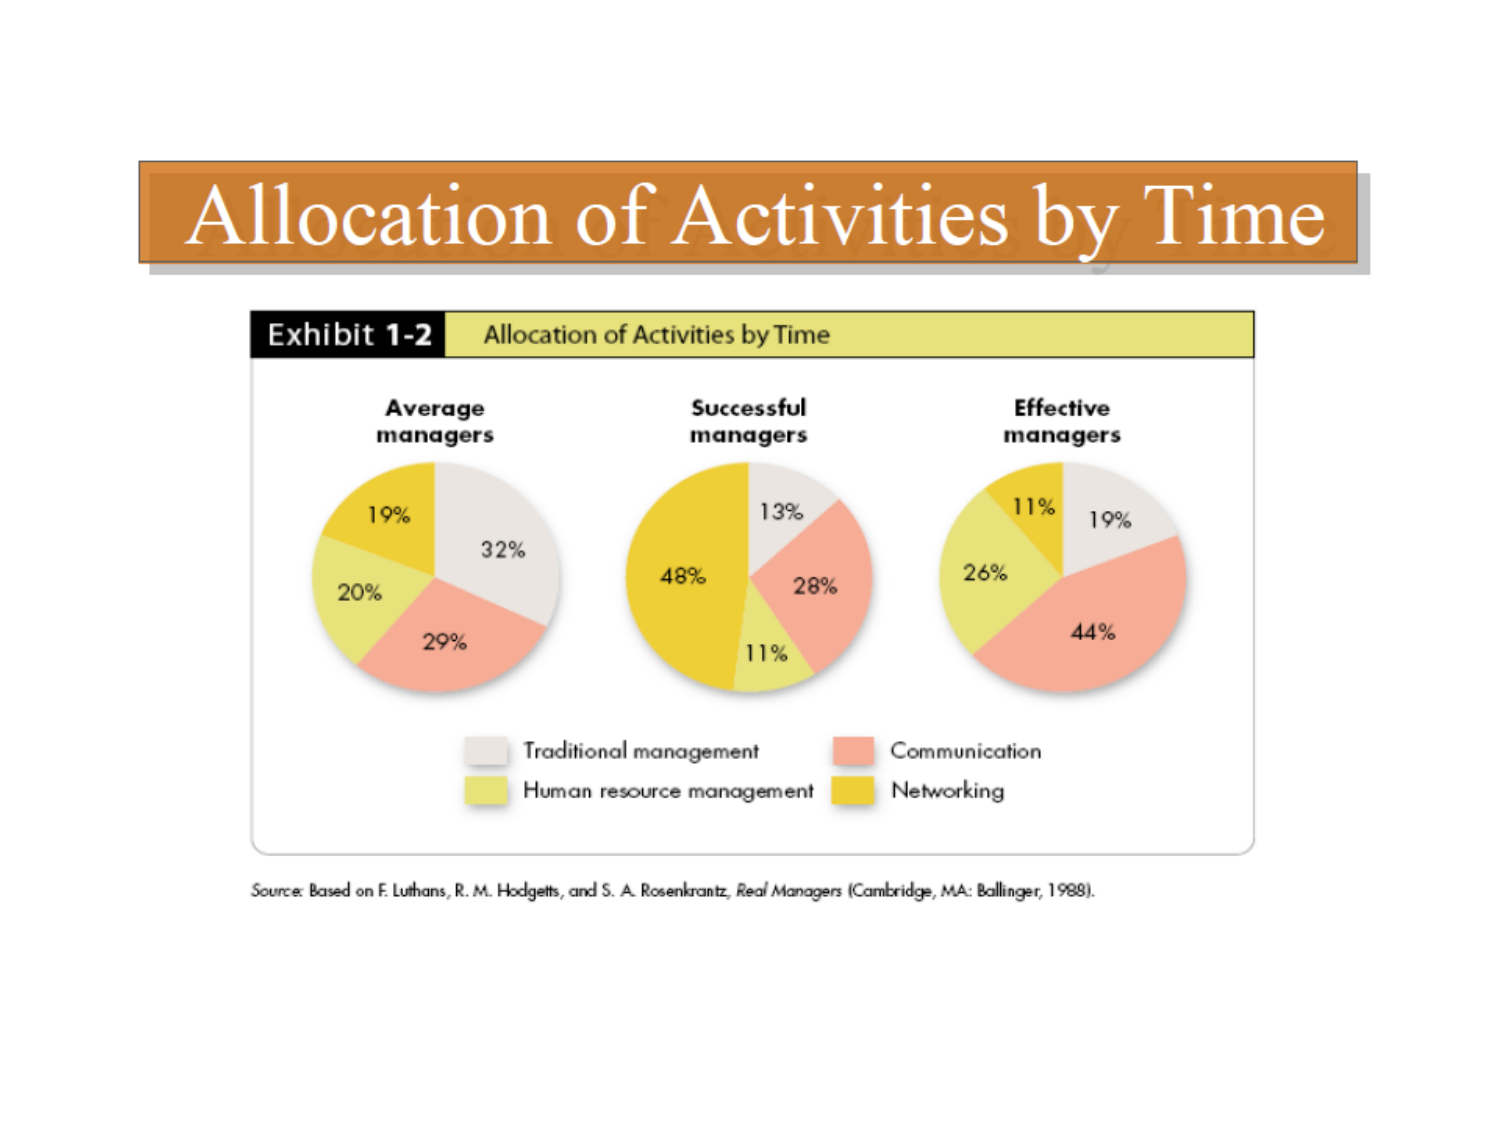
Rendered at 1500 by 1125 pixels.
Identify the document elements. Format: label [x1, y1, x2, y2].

picture [94, 139, 1405, 986]
